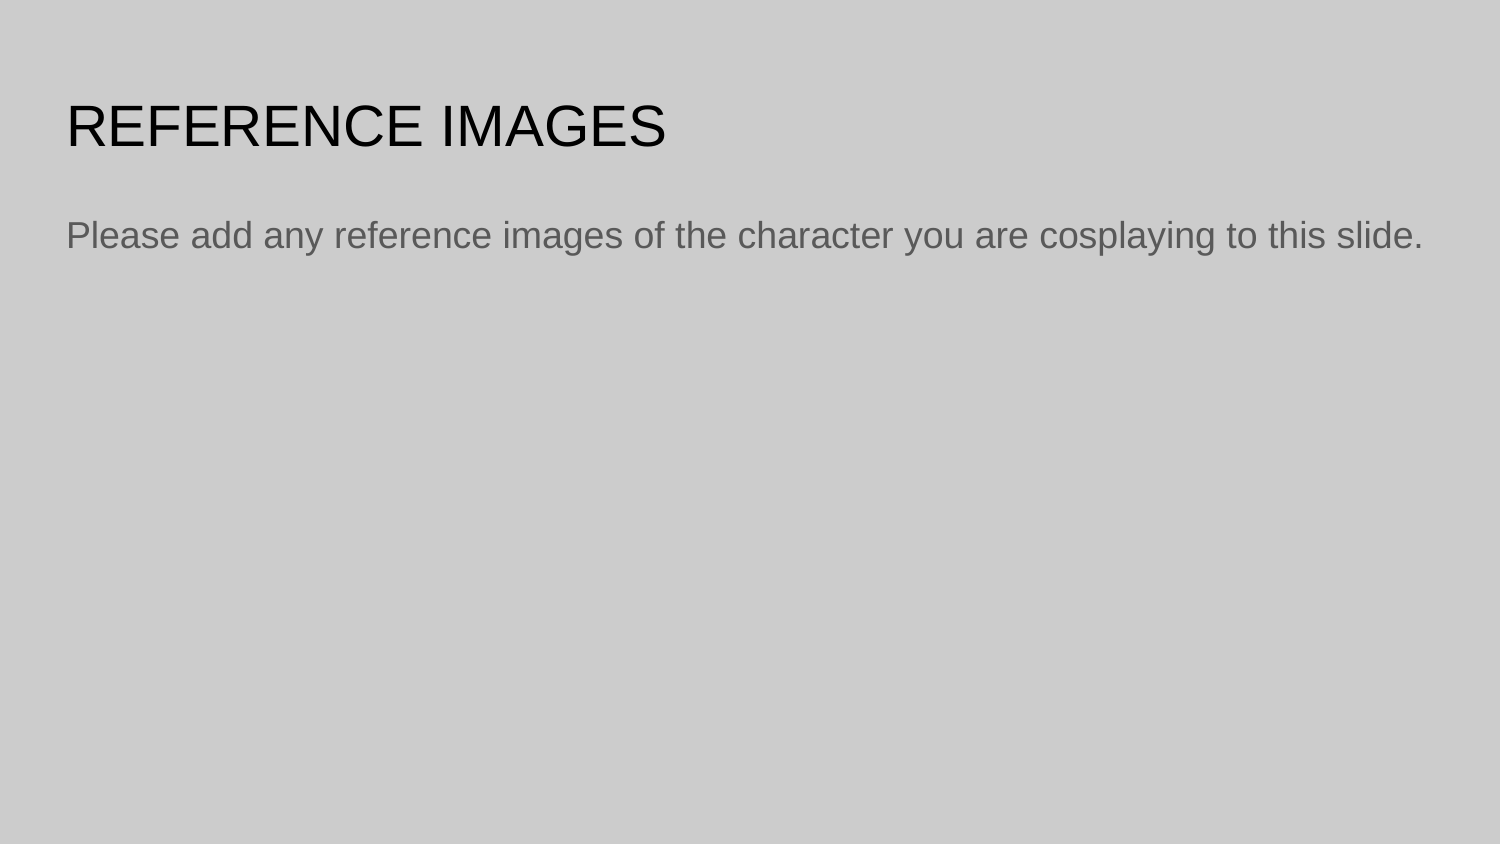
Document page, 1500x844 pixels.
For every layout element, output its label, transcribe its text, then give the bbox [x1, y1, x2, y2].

list Please add any reference images of the character you are cosplaying to this slide. [51, 189, 1449, 750]
title REFERENCE IMAGES [51, 72, 1449, 167]
